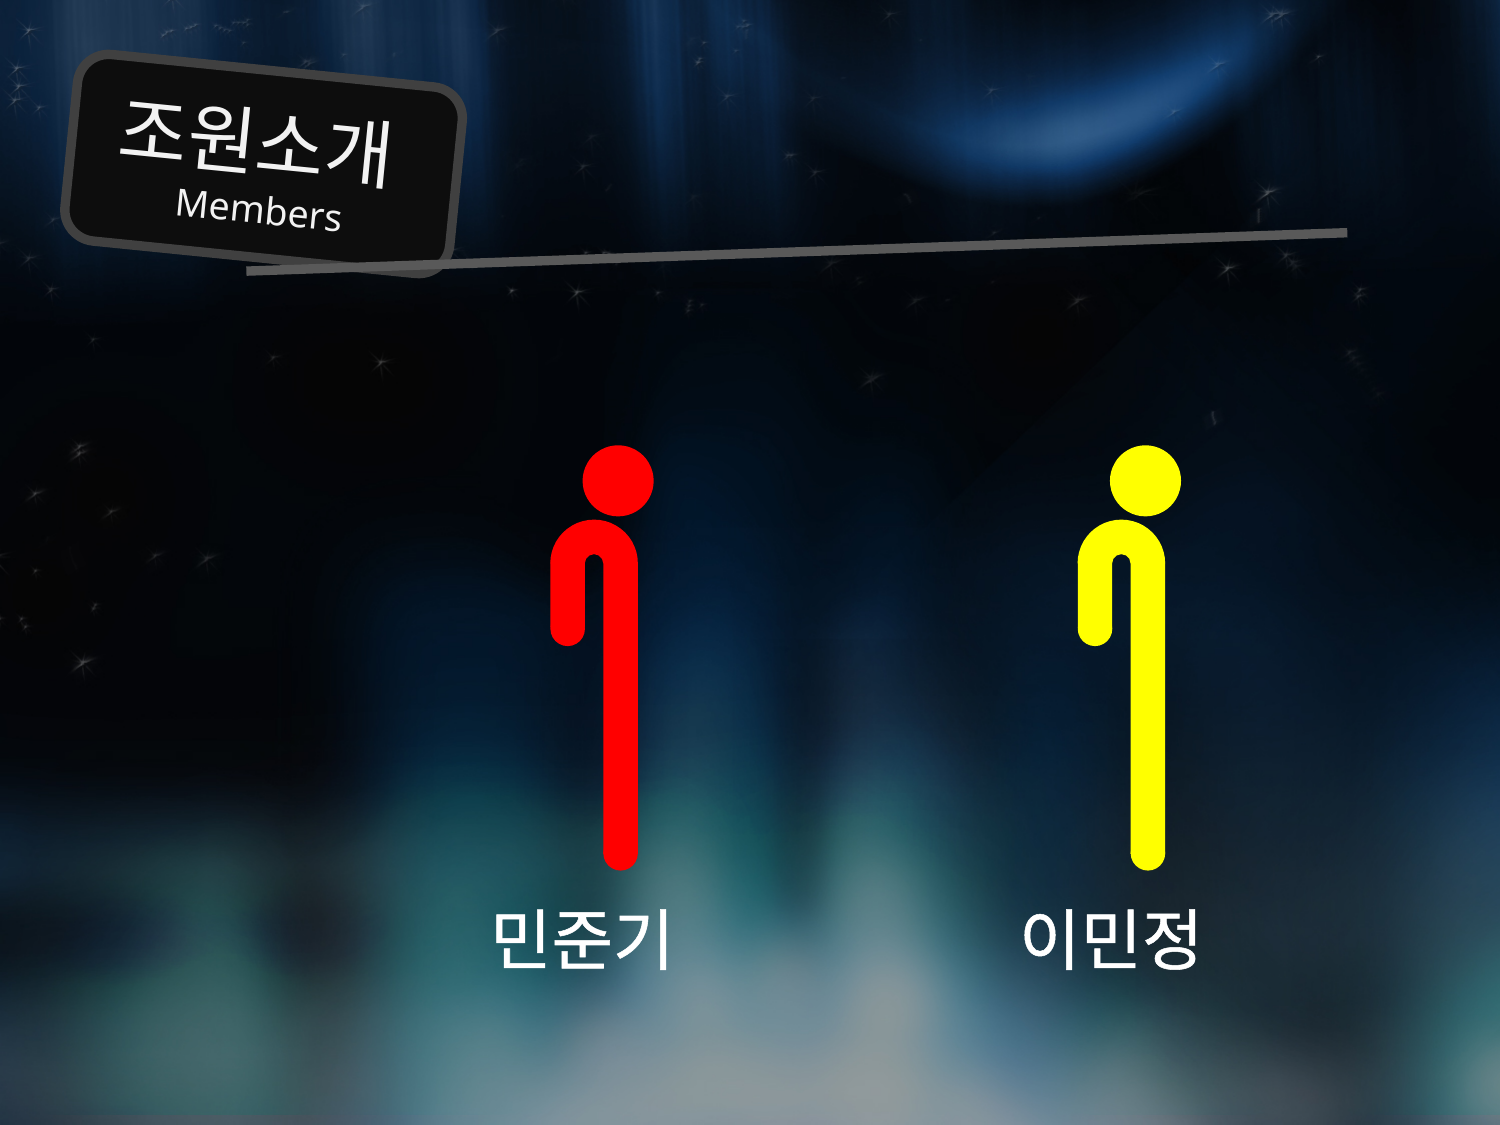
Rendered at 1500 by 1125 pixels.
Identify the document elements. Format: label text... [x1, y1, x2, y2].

text_box 민준기 [475, 890, 690, 986]
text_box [549, 445, 654, 871]
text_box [1077, 445, 1182, 871]
text_box 이민정 [1004, 890, 1219, 986]
text_box 조원소개Members [379, 270, 438, 276]
text_box 조원소개Members [62, 52, 465, 258]
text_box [245, 245, 1348, 258]
picture [0, 0, 1500, 1125]
